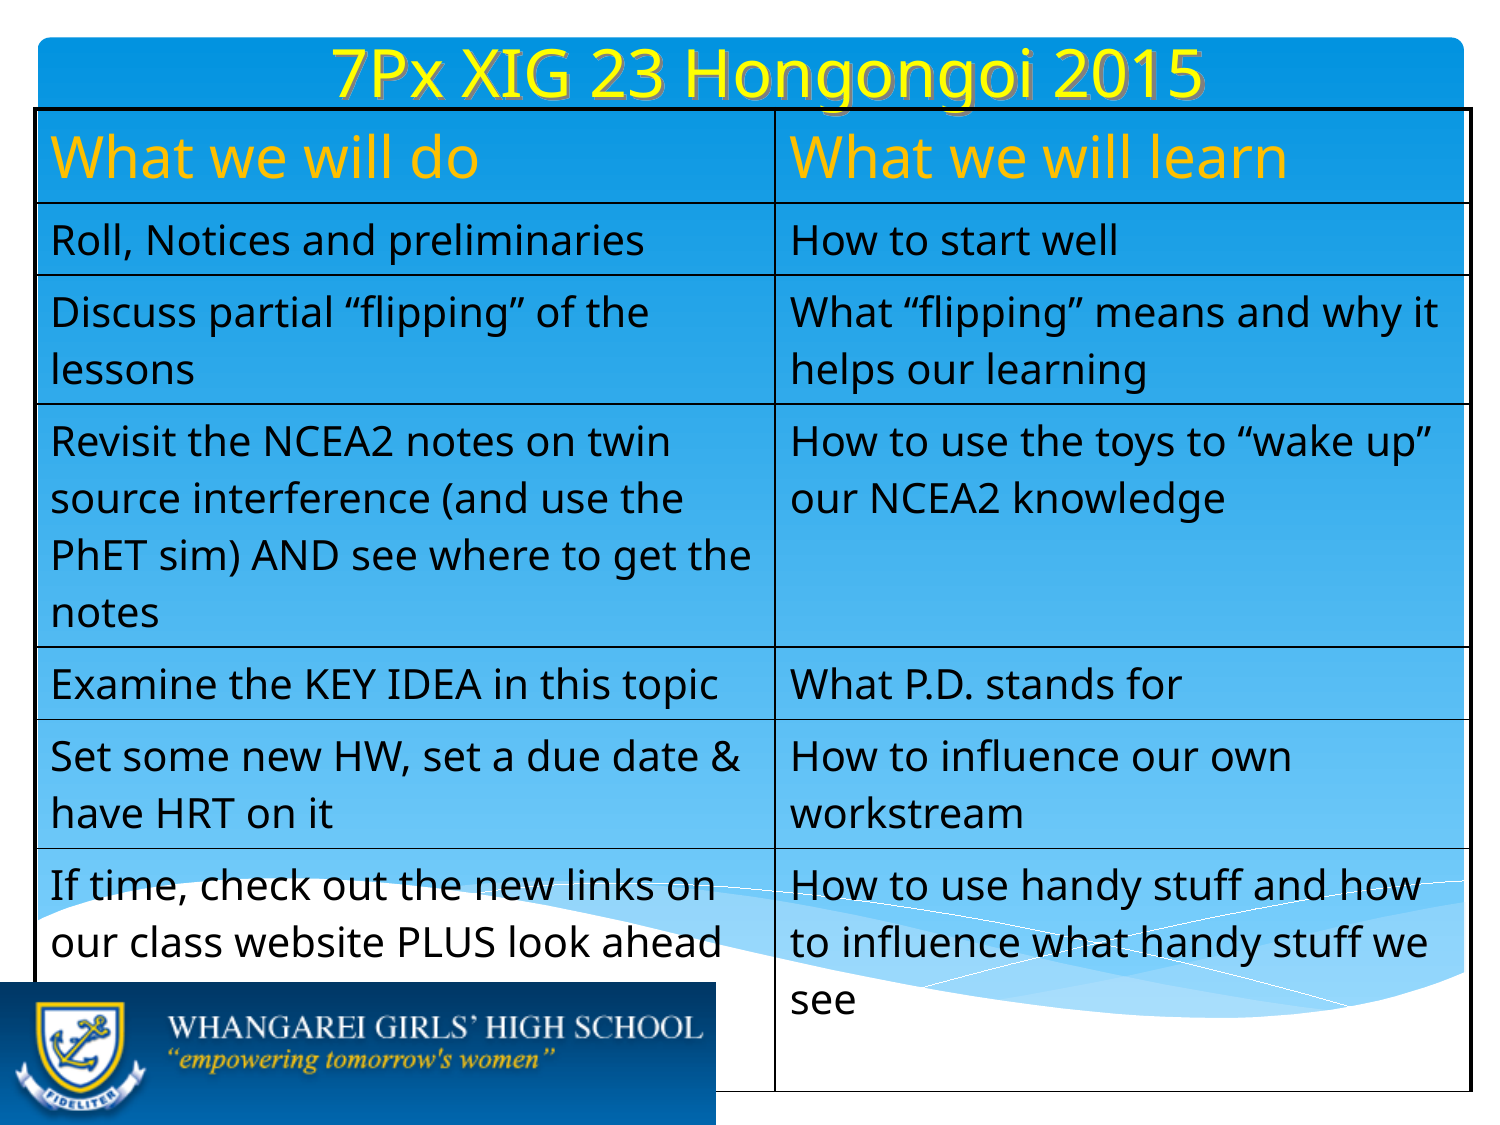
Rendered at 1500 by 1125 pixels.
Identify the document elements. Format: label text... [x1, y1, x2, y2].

picture [0, 982, 716, 1125]
table_cell Examine the KEY IDEA in this topic [37, 648, 774, 719]
text_box 7Px XIG 23 Hongongoi 2015 [162, 20, 1375, 107]
table_header What we will learn [776, 111, 1469, 202]
table_cell Set some new HW, set a due date & have HRT on it [37, 720, 774, 848]
table_header What we will do [37, 111, 774, 202]
table_cell What “flipping” means and why it helps our learning [776, 276, 1469, 403]
table_cell What P.D. stands for [776, 648, 1469, 719]
table_cell Revisit the NCEA2 notes on twin source interference (and use the PhET sim) AND see where to get the notes [37, 405, 774, 646]
table_cell If time, check out the new links on our class website PLUS look ahead to some other changes that will happen [37, 849, 774, 1091]
table_cell Roll, Notices and preliminaries [37, 204, 774, 274]
table_cell How to influence our own workstream [776, 720, 1469, 848]
table_cell Discuss partial “flipping” of the lessons [37, 276, 774, 403]
table_cell How to use the toys to “wake up” our NCEA2 knowledge [776, 405, 1469, 646]
table_cell How to start well [776, 204, 1469, 274]
table_cell How to use handy stuff and how to influence what handy stuff we see [776, 849, 1469, 1091]
